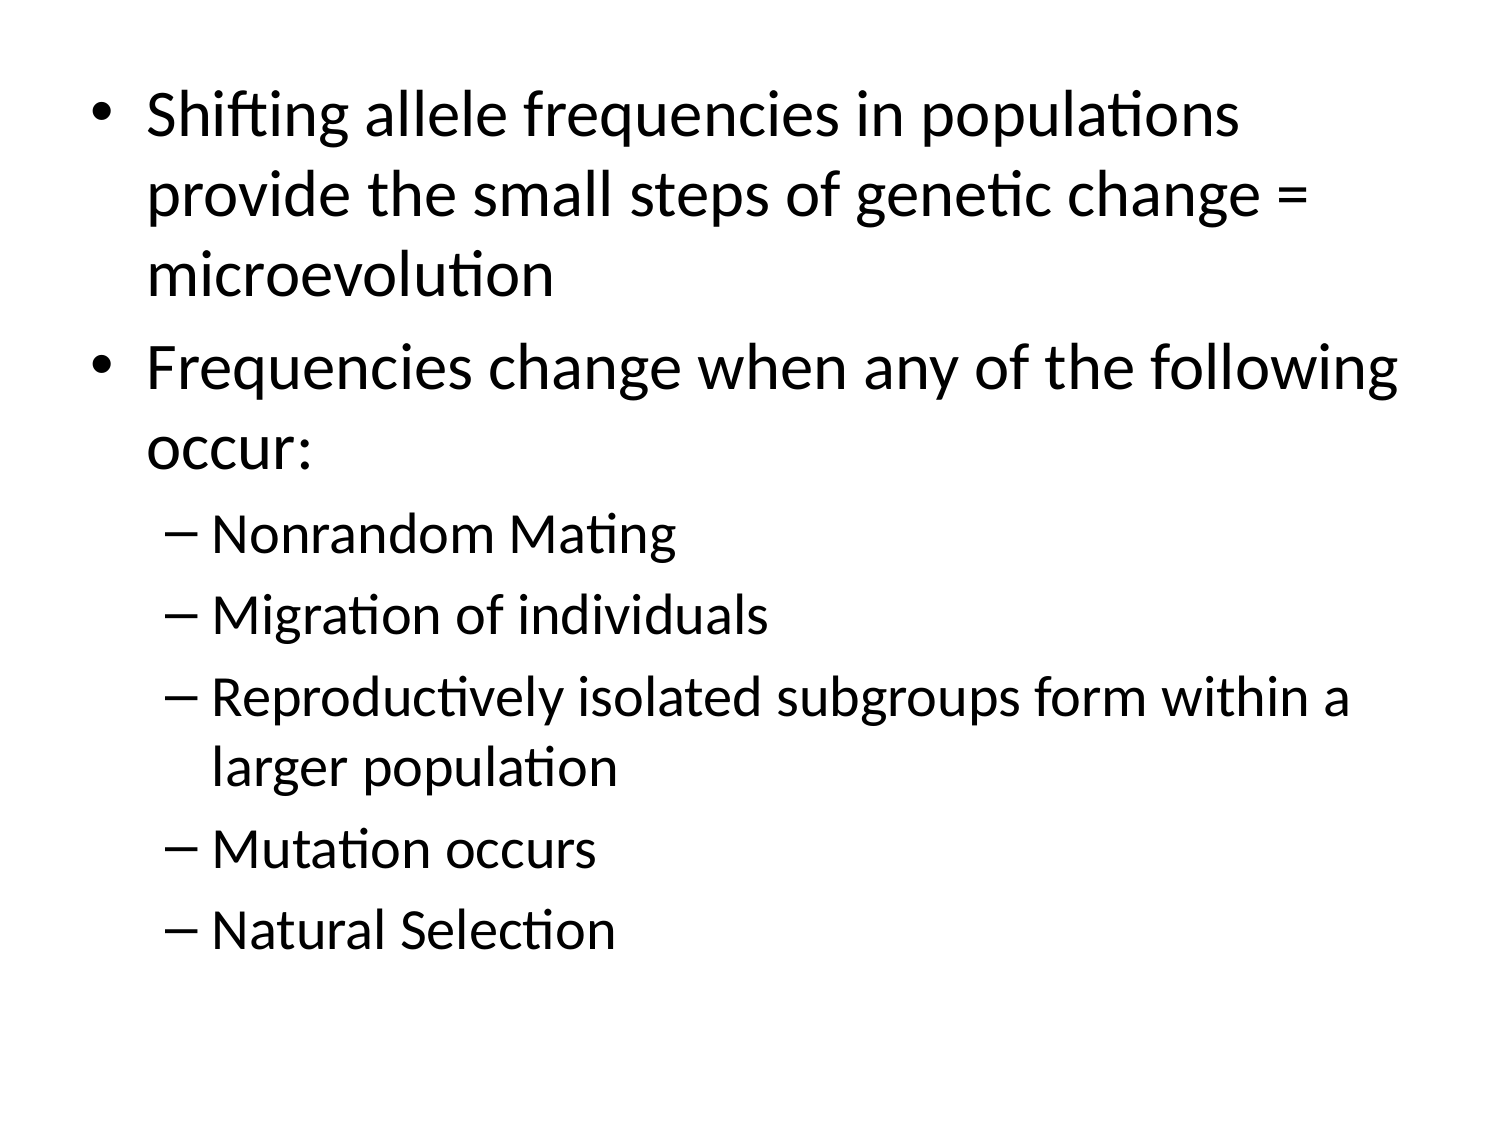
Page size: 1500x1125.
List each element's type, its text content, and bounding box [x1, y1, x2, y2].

list Shifting allele frequencies in populations provide the small steps of genetic change = microevolution Frequencies change when any of the following occur: Nonrandom Mating Migration of individuals Reproductively isolated subgroups form within a larger population Mutation occurs Natural Selection [75, 62, 1425, 1005]
